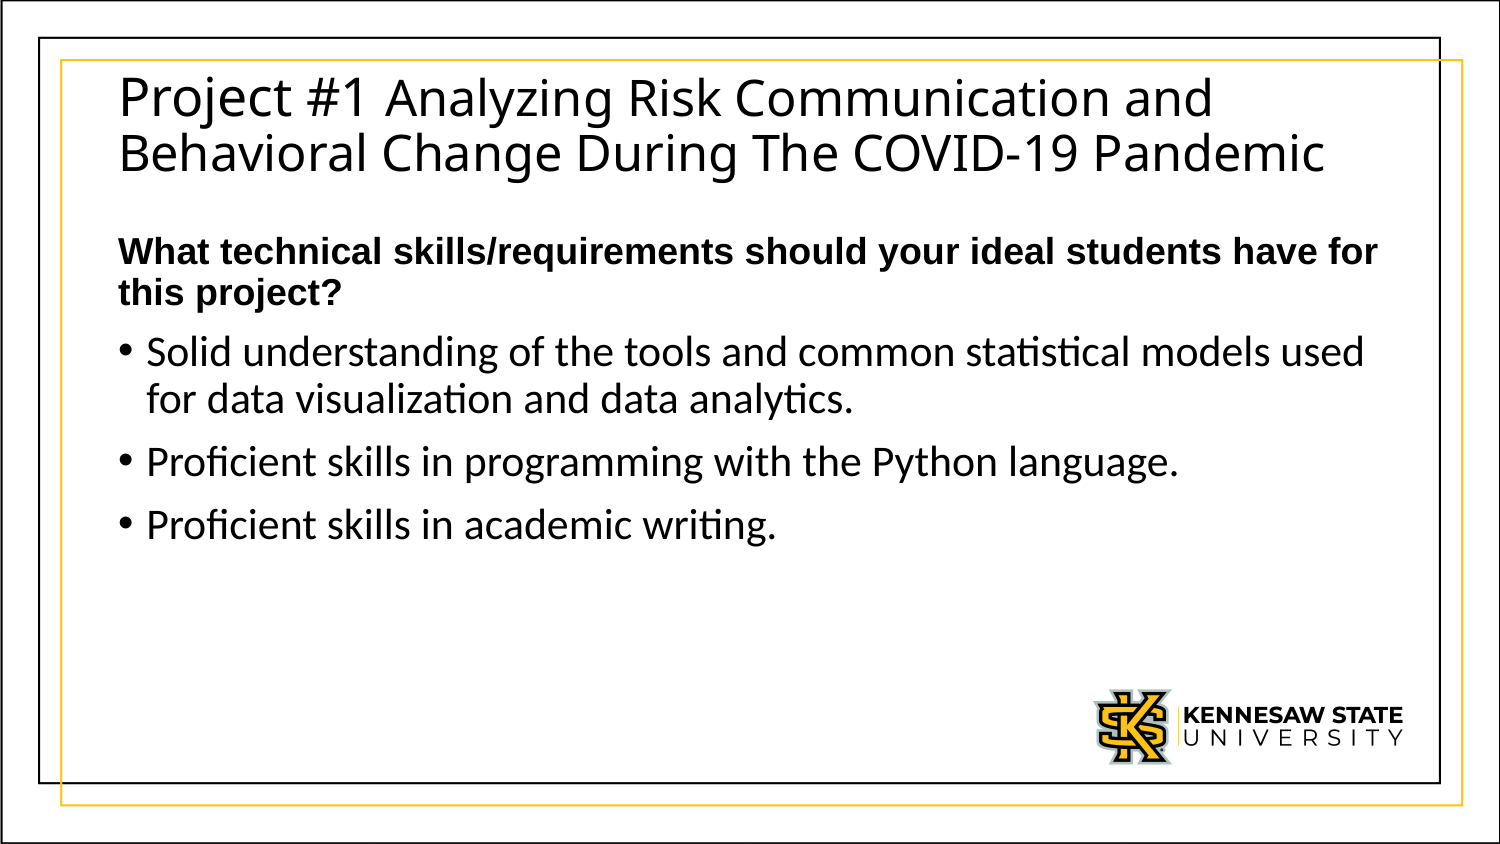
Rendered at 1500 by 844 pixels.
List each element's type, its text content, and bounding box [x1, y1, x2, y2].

list What technical skills/requirements should your ideal students have for this project? Solid understanding of the tools and common statistical models used for data visualization and data analytics. Proficient skills in programming with the Python language. Proficient skills in academic writing. [103, 224, 1397, 760]
title Project #1 Analyzing Risk Communication and Behavioral Change During The COVID-19 Pandemic [103, 44, 1397, 208]
picture [0, 0, 1500, 844]
